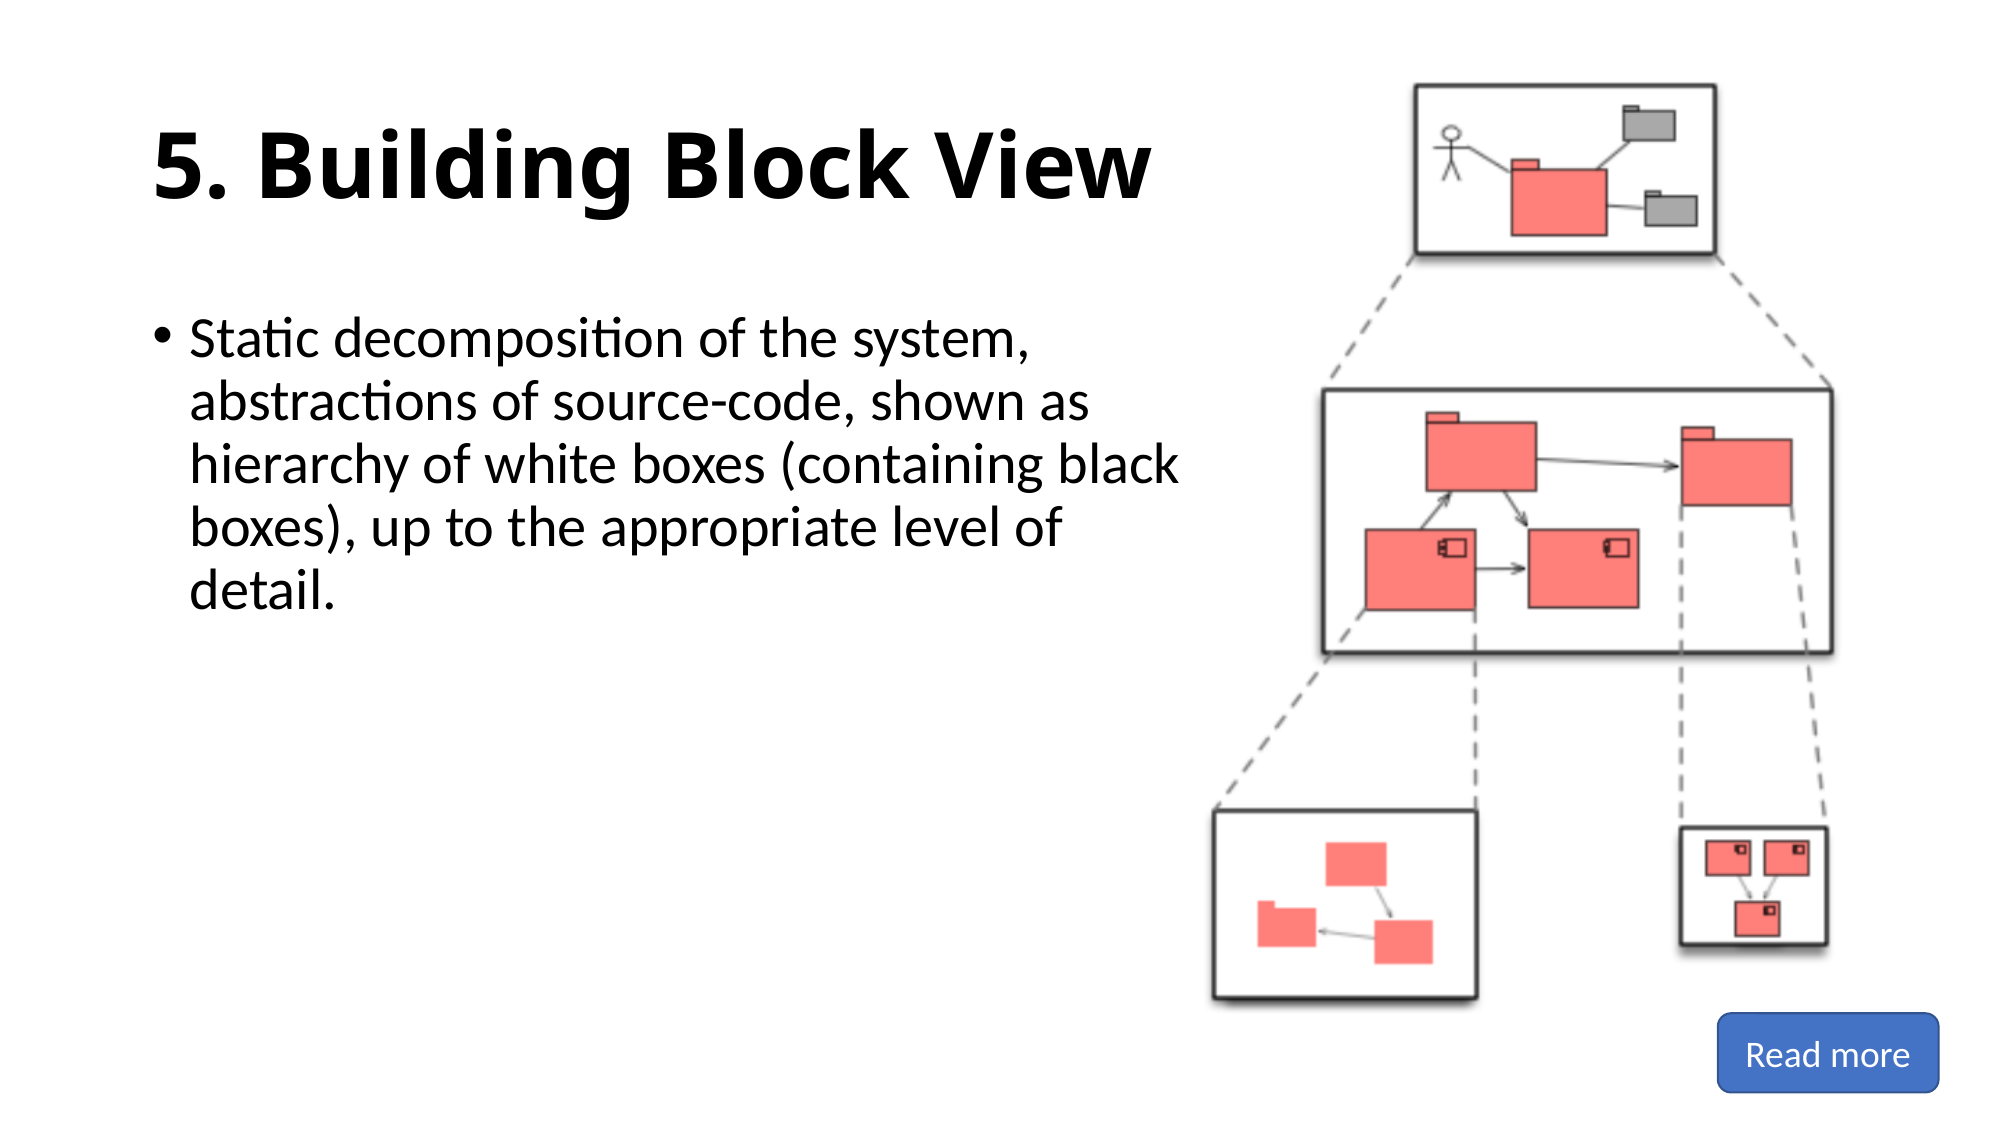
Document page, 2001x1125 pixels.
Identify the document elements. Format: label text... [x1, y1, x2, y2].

text_box Read more [1716, 1012, 1940, 1094]
list Static decomposition of the system, abstractions of source-code, shown as hierarchy of white boxes (containing black boxes), up to the appropriate level of detail. [137, 299, 1203, 1014]
picture [1203, 77, 1843, 1014]
title 5. Building Block View [137, 59, 1863, 278]
